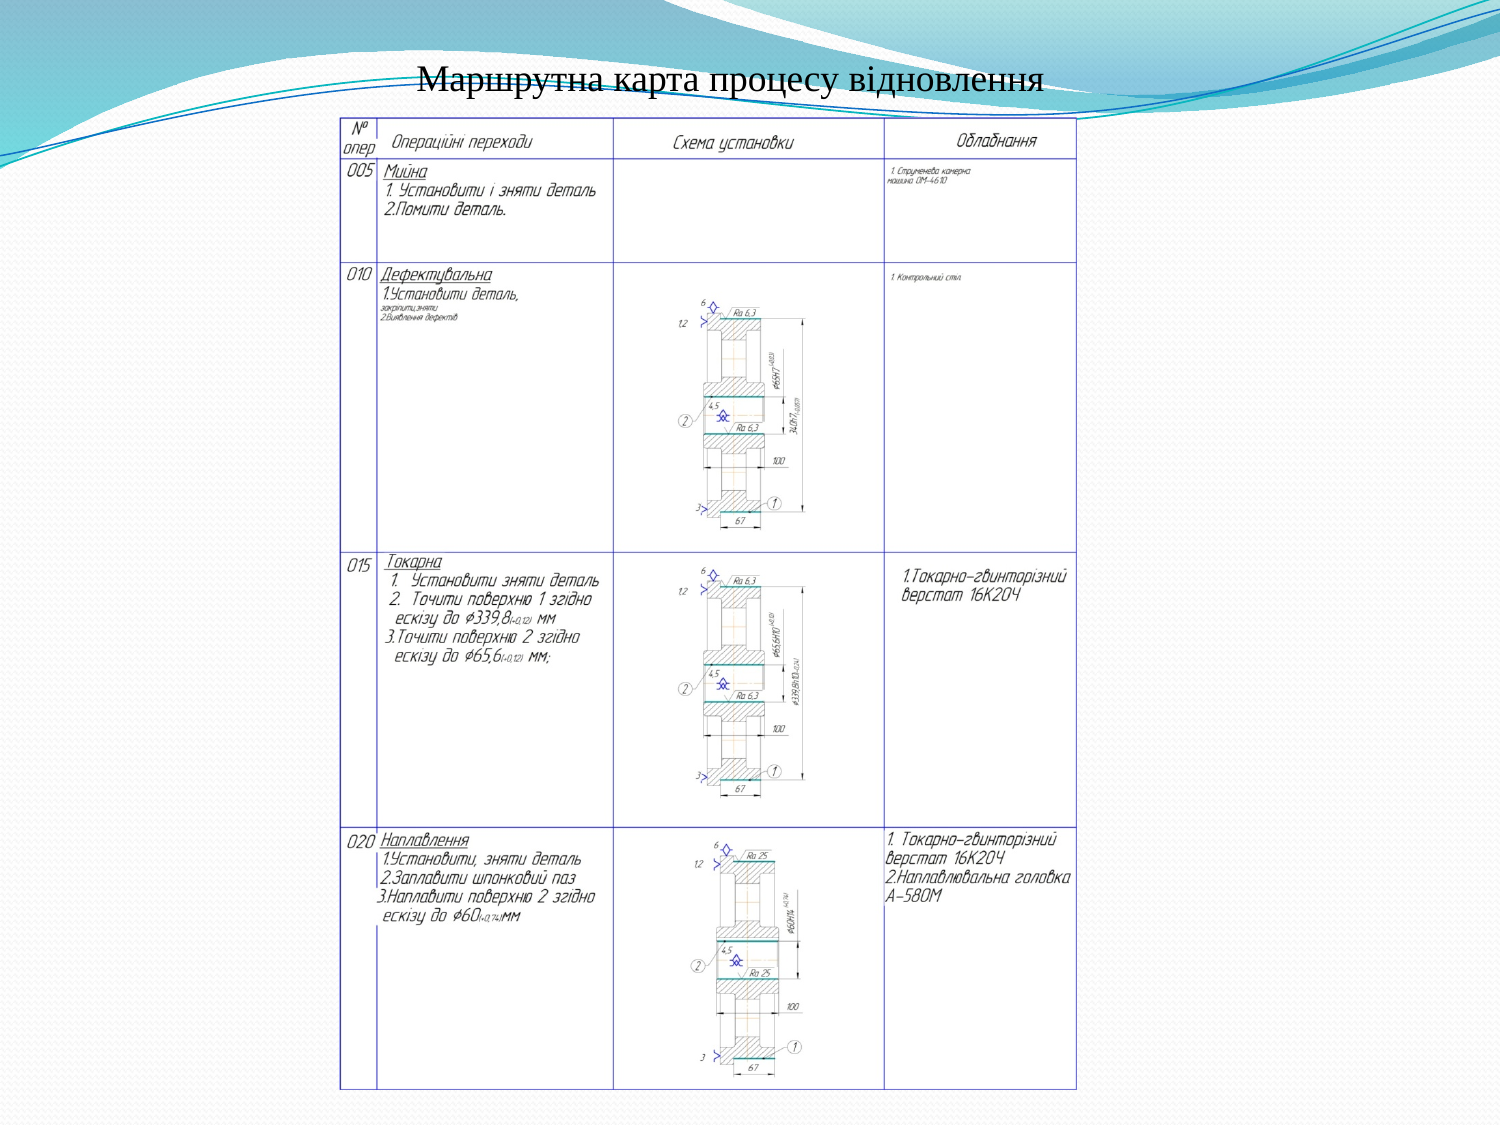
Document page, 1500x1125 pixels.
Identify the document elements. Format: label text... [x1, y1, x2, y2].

text_box Маршрутна карта процесу відновлення [401, 46, 1060, 107]
picture [339, 116, 1077, 1090]
